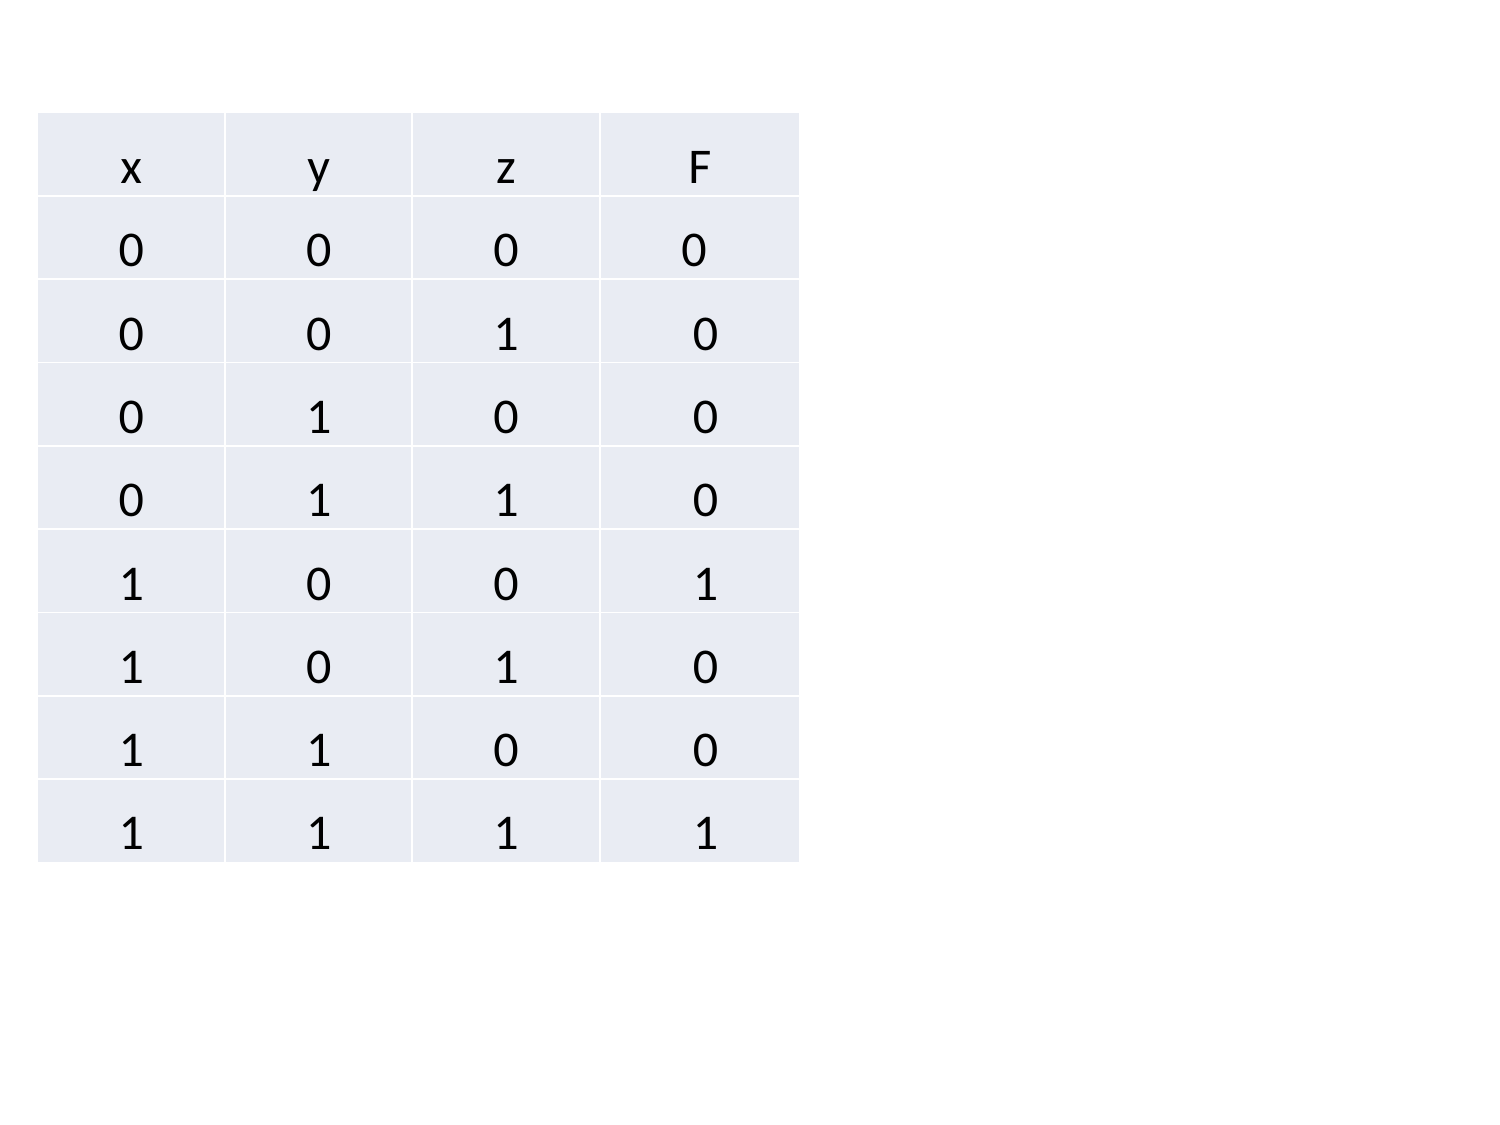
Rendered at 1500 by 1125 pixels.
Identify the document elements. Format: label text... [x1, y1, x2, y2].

table_cell 1 [413, 780, 599, 862]
table_cell 1 [413, 280, 599, 362]
table_header x [38, 113, 224, 195]
table_cell 1 [226, 447, 411, 528]
table_cell 0 [601, 697, 799, 778]
table_cell 0 [601, 613, 799, 695]
table_cell 0 [413, 697, 599, 778]
table_cell 0 [601, 363, 799, 445]
table_cell 0 [38, 447, 224, 528]
table_cell 0 [413, 530, 599, 612]
table_cell 1 [226, 780, 411, 862]
table_header y [226, 113, 411, 195]
table_cell 0 [226, 613, 411, 695]
table_cell 0 [601, 447, 799, 528]
table_cell 1 [413, 613, 599, 695]
table_cell 0 [601, 280, 799, 362]
table_cell 1 [601, 530, 799, 612]
table_cell 1 [226, 363, 411, 445]
table_cell 1 [601, 780, 799, 862]
table_cell 1 [413, 447, 599, 528]
table_cell 0 [38, 197, 224, 278]
table_cell 1 [226, 697, 411, 778]
table_cell 0 [413, 363, 599, 445]
table_cell 0 [38, 363, 224, 445]
table_cell 0 [226, 530, 411, 612]
table_header z [413, 113, 599, 195]
table_cell 0 [226, 280, 411, 362]
table_cell 1 [38, 530, 224, 612]
table_cell 1 [38, 780, 224, 862]
table_cell 1 [38, 613, 224, 695]
table_cell 1 [38, 697, 224, 778]
table_cell 0 [413, 197, 599, 278]
table_cell 0 [601, 197, 799, 278]
table_cell 0 [38, 280, 224, 362]
table_cell 0 [226, 197, 411, 278]
table_header F [601, 113, 799, 195]
